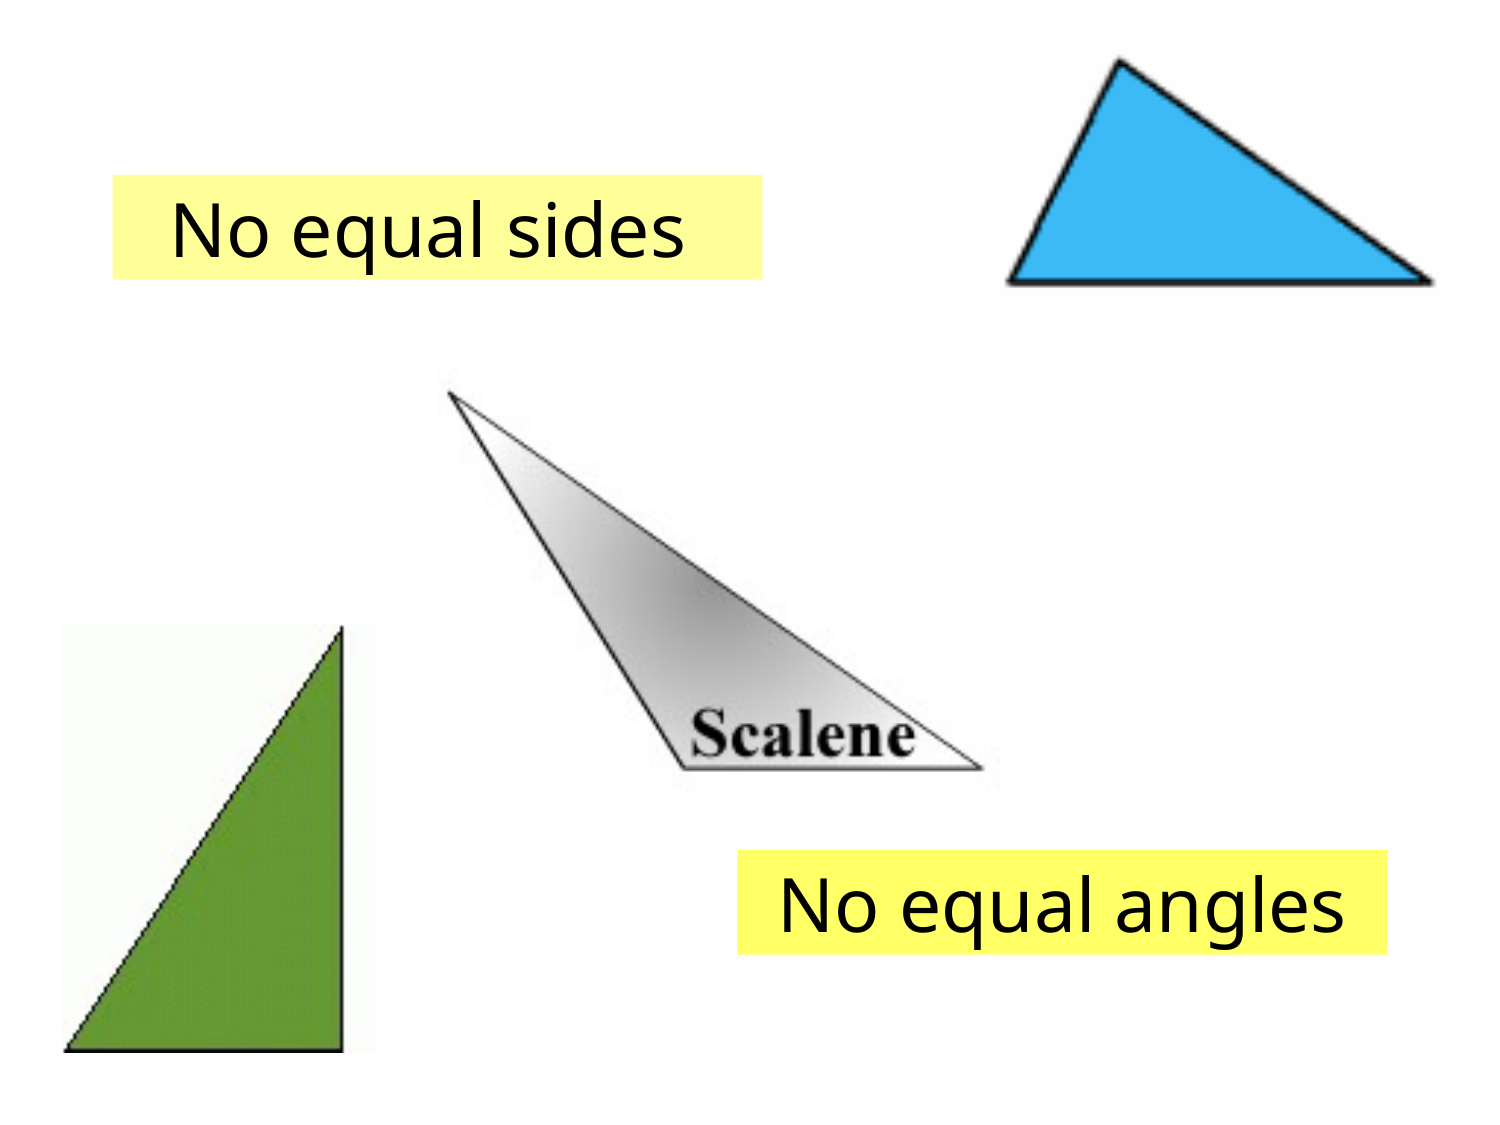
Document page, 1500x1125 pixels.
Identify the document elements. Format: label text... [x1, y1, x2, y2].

text_box No equal angles [737, 849, 1388, 955]
picture [437, 49, 1500, 863]
text_box No equal sides [112, 174, 763, 280]
picture [62, 624, 376, 1054]
